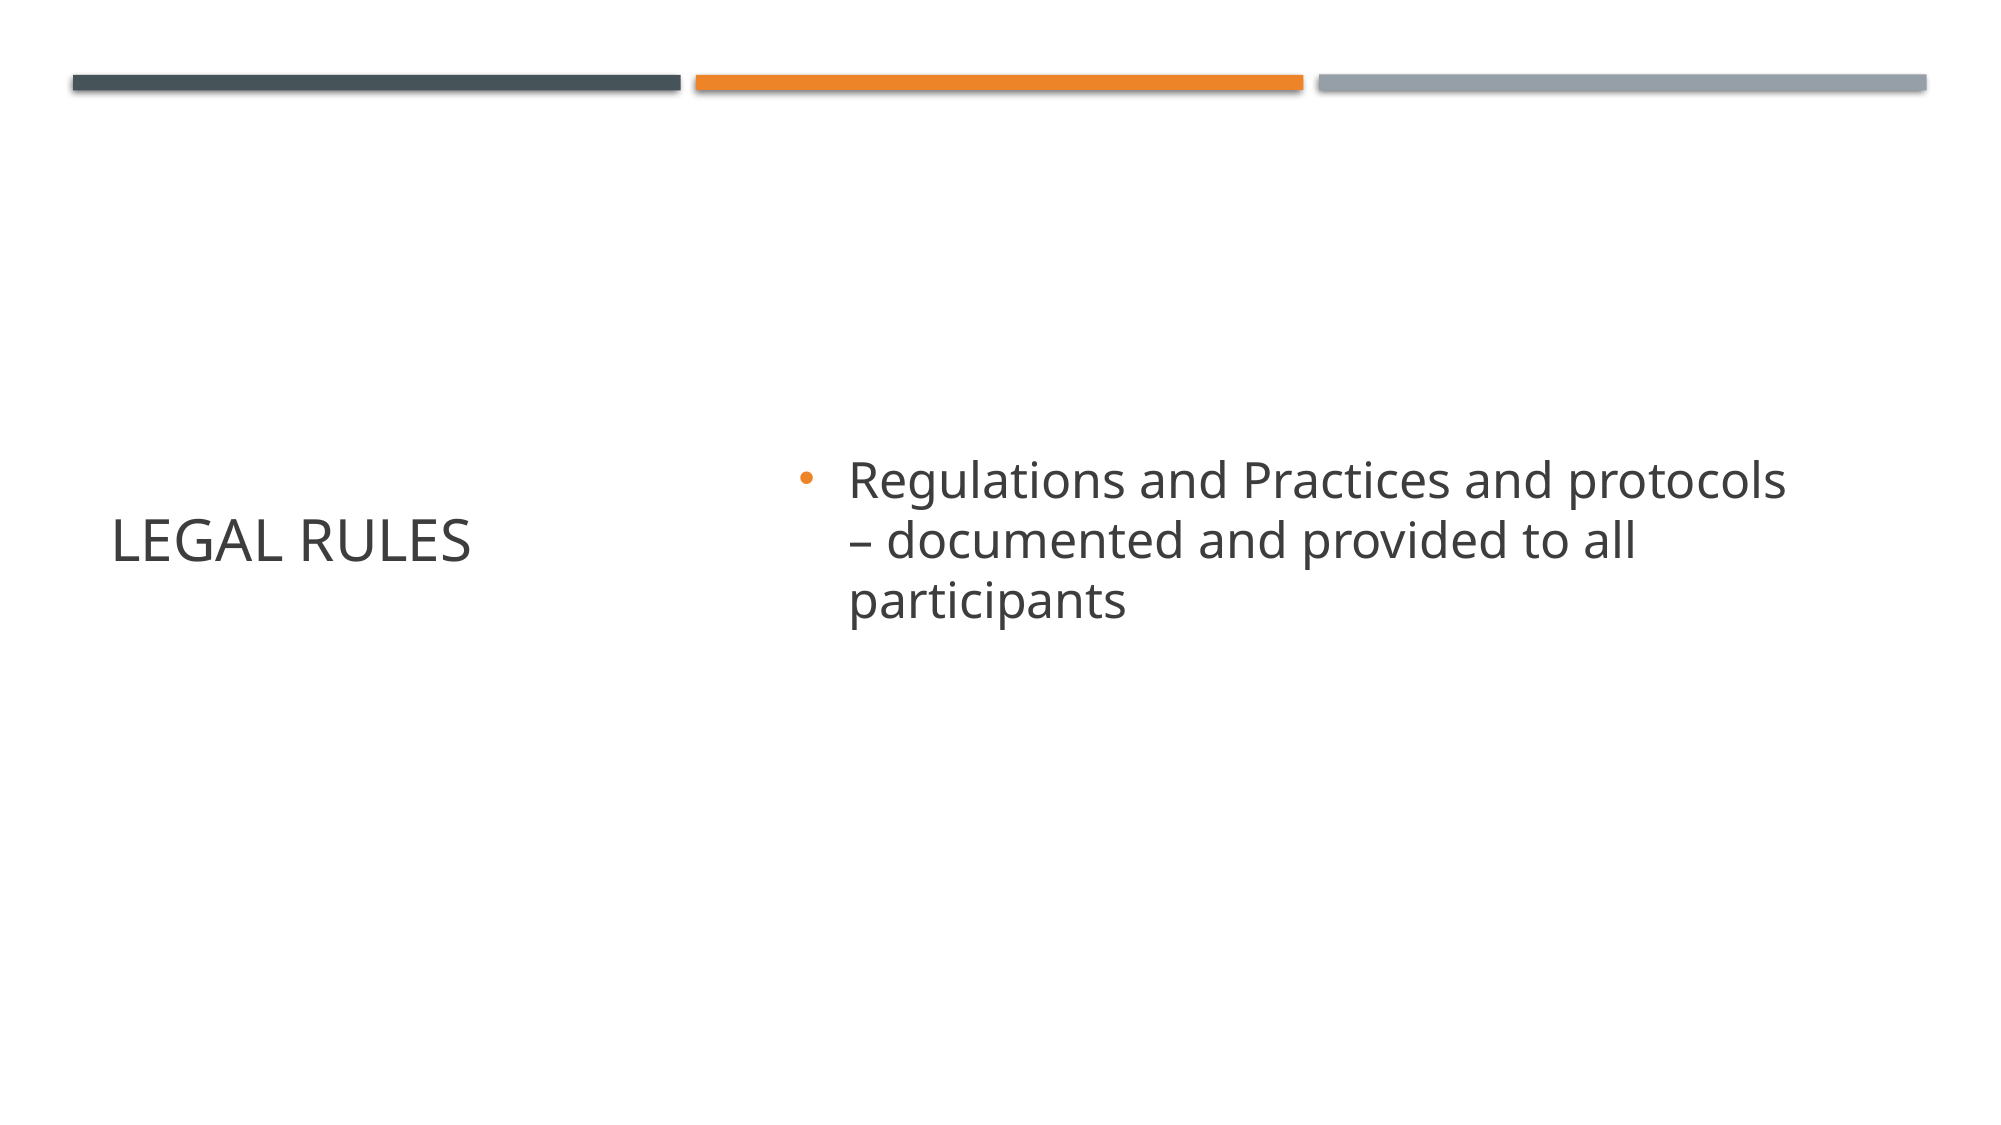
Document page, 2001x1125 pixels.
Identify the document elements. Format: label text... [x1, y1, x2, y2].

list Regulations and Practices and protocols – documented and provided to all participants [783, 115, 1848, 962]
title Legal rules [95, 115, 764, 962]
